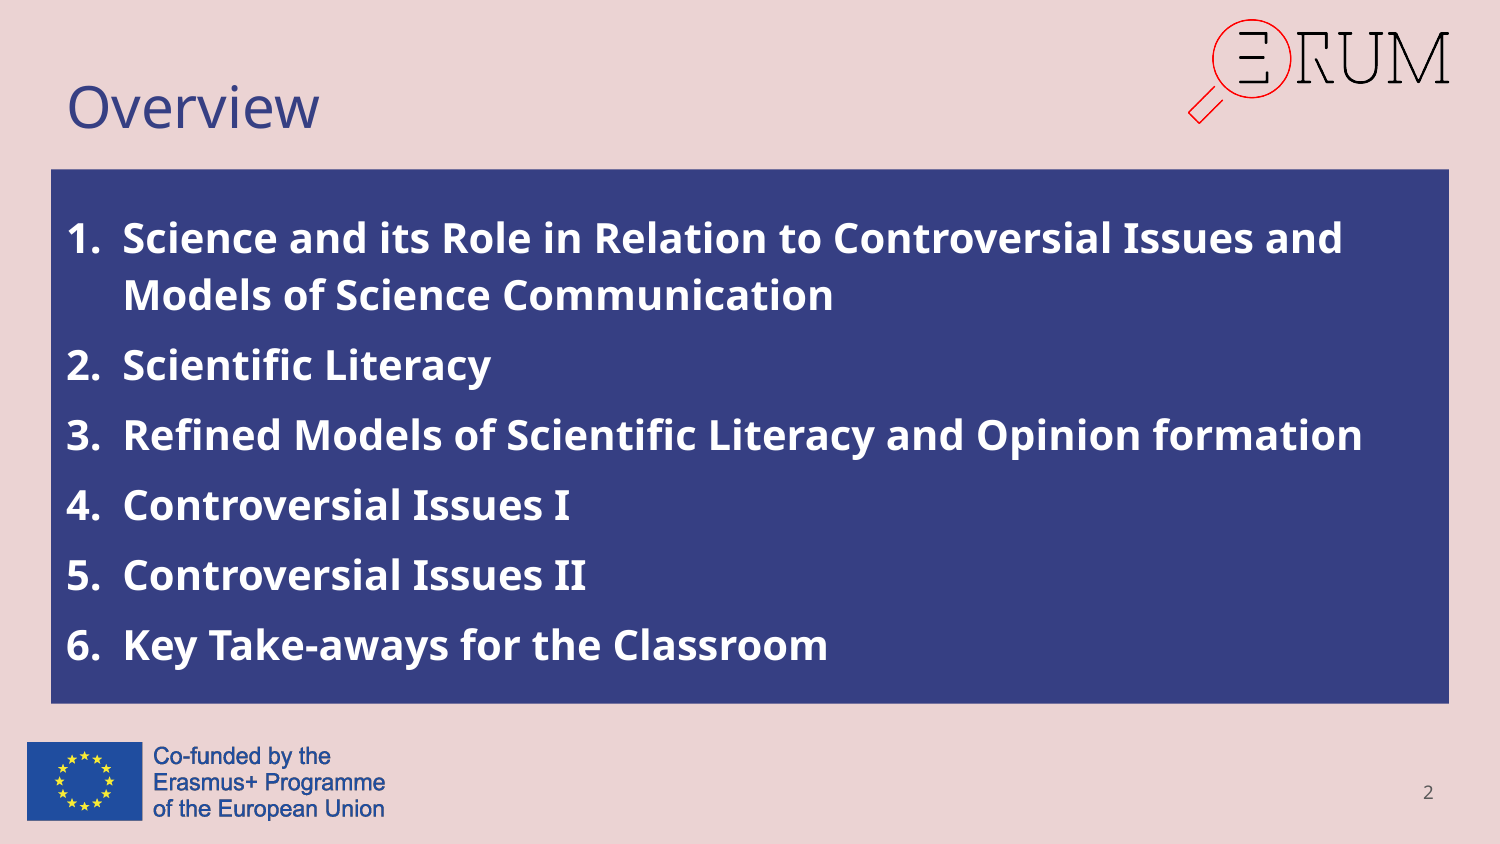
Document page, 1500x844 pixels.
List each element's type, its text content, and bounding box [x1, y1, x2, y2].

title Overview [51, 55, 1168, 150]
picture [1136, 0, 1500, 137]
list Science and its Role in Relation to Controversial Issues and Models of Science Communication Scientific Literacy Refined Models of Scientific Literacy and Opinion formation Controversial Issues I Controversial Issues II Key Take-aways for the Classroom [51, 169, 1449, 704]
slide_number 2 [1358, 761, 1449, 826]
picture [27, 742, 385, 821]
